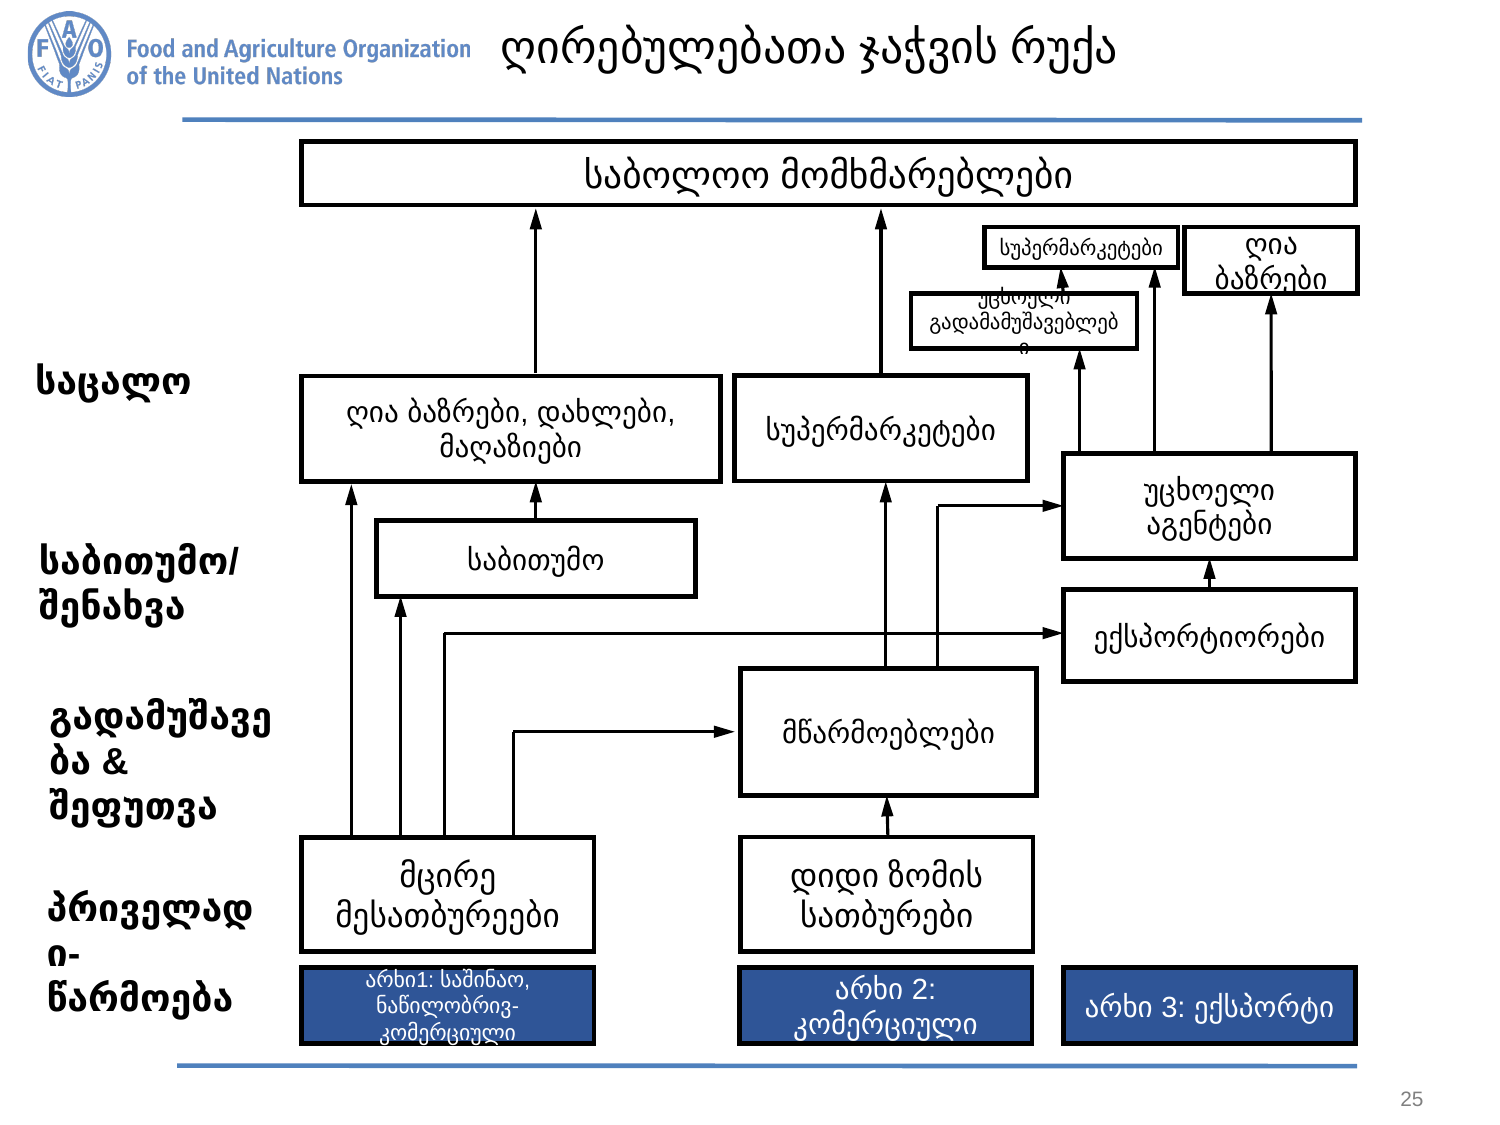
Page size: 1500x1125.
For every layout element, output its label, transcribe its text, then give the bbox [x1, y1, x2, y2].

slide_number 25 [1286, 1068, 1439, 1125]
title ღირებულებათა ჯაჭვის რუქა [485, 0, 1477, 97]
picture [27, 11, 470, 97]
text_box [31, 141, 1358, 1044]
